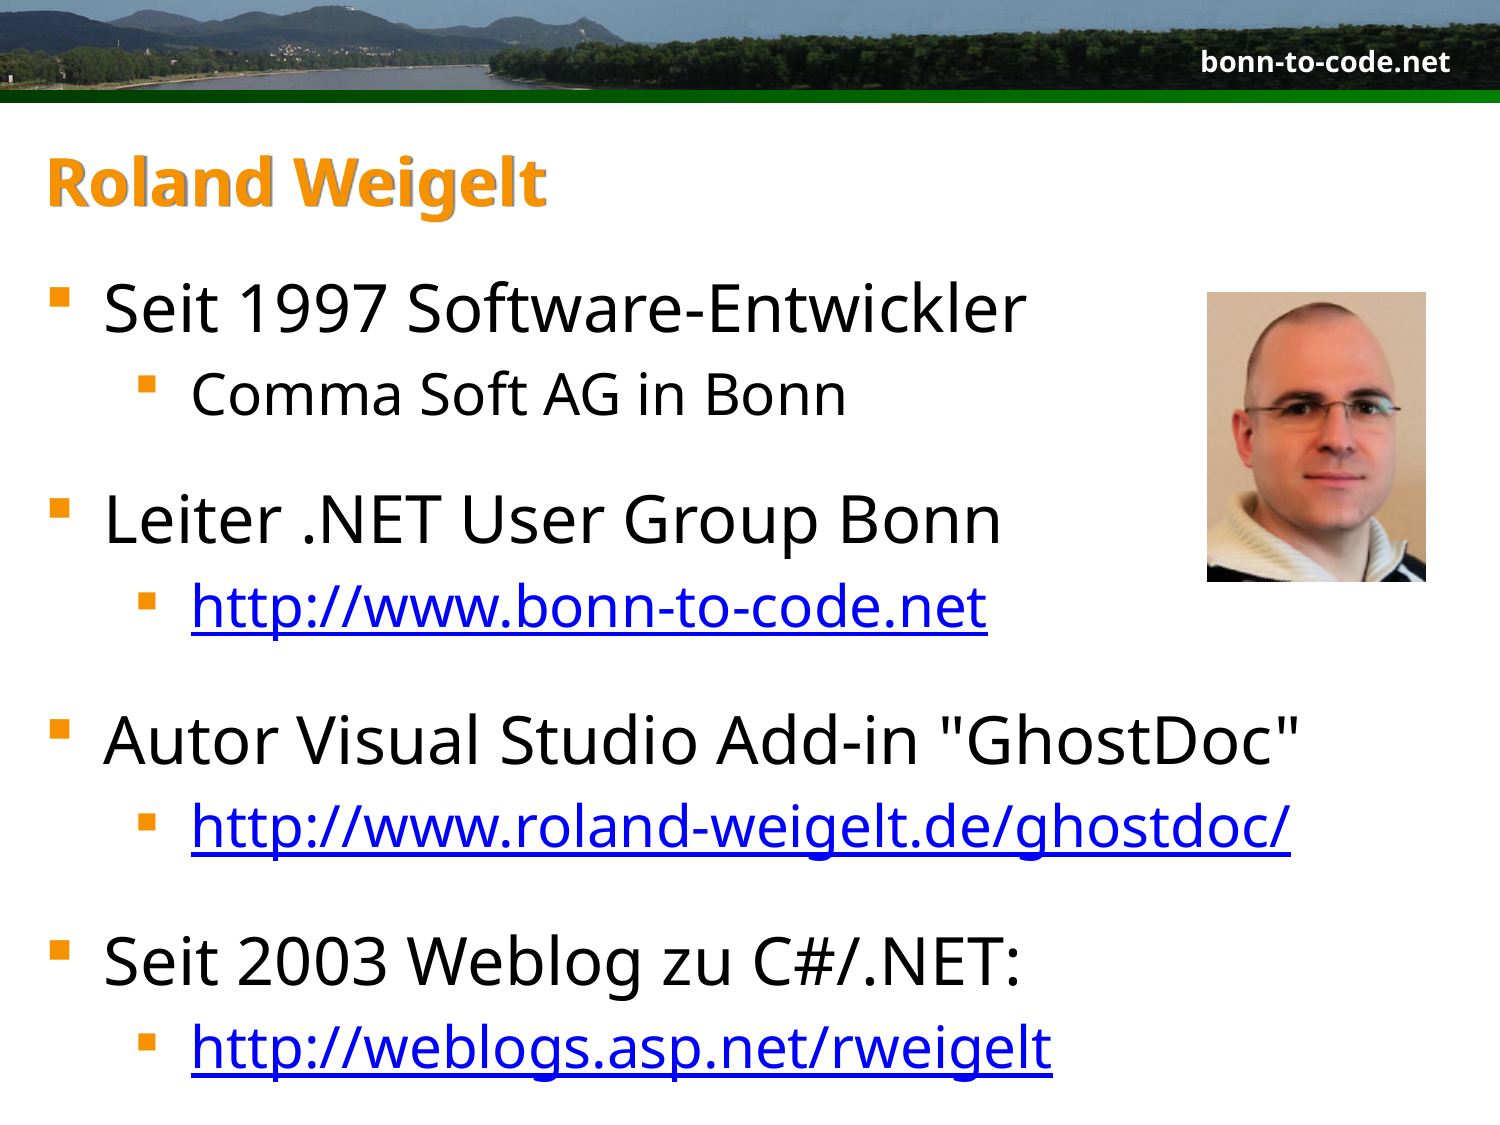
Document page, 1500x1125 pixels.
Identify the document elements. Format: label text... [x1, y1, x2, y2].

picture [1206, 292, 1426, 583]
title Roland Weigelt [29, 101, 1471, 257]
list Seit 1997 Software-Entwickler Comma Soft AG in Bonn Leiter .NET User Group Bonn http://www.bonn-to-code.net Autor Visual Studio Add-in "GhostDoc" http://www.roland-weigelt.de/ghostdoc/ Seit 2003 Weblog zu C#/.NET: http://weblogs.asp.net/rweigelt [29, 257, 1471, 1114]
picture [0, 0, 1500, 90]
